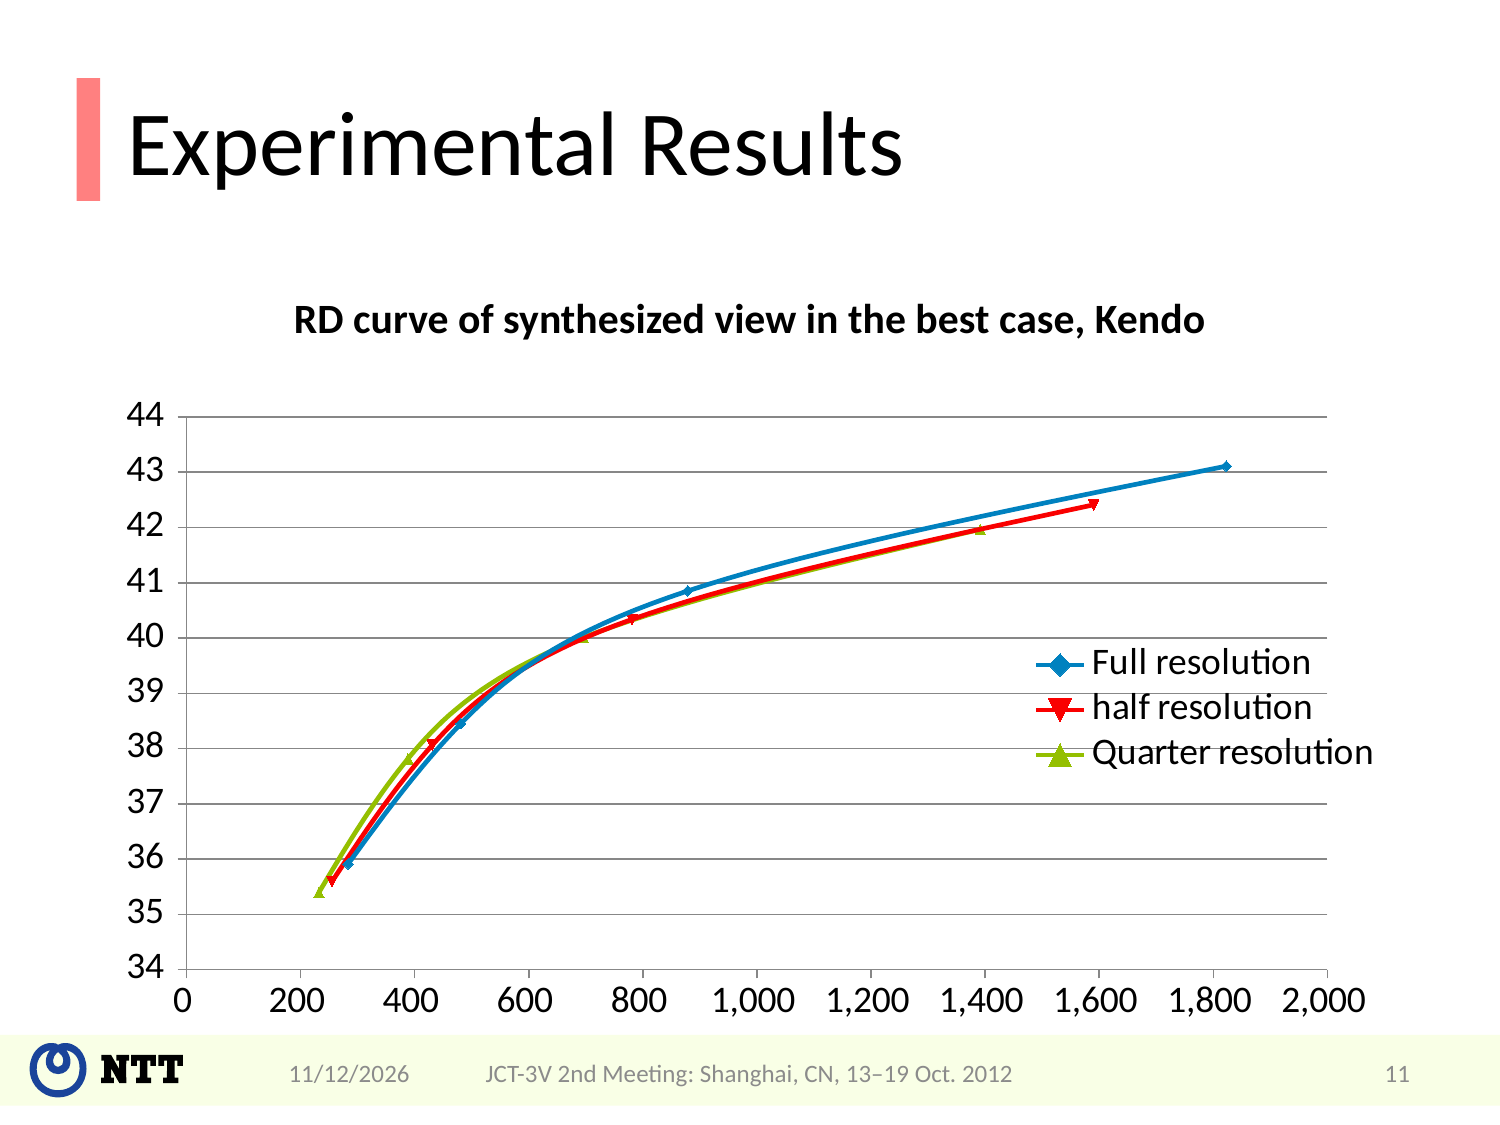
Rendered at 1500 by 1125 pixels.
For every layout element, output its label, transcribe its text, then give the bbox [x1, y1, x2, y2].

chart [100, 385, 1400, 1036]
slide_number 11 [1074, 1042, 1425, 1103]
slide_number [75, 1042, 425, 1103]
title Experimental Results [112, 45, 1425, 233]
text_box RD curve of synthesized view in the best case, Kendo [41, 284, 1459, 349]
footer JCT-3V 2nd Meeting: Shanghai, CN, 13–19 Oct. 2012 [454, 1043, 1046, 1103]
